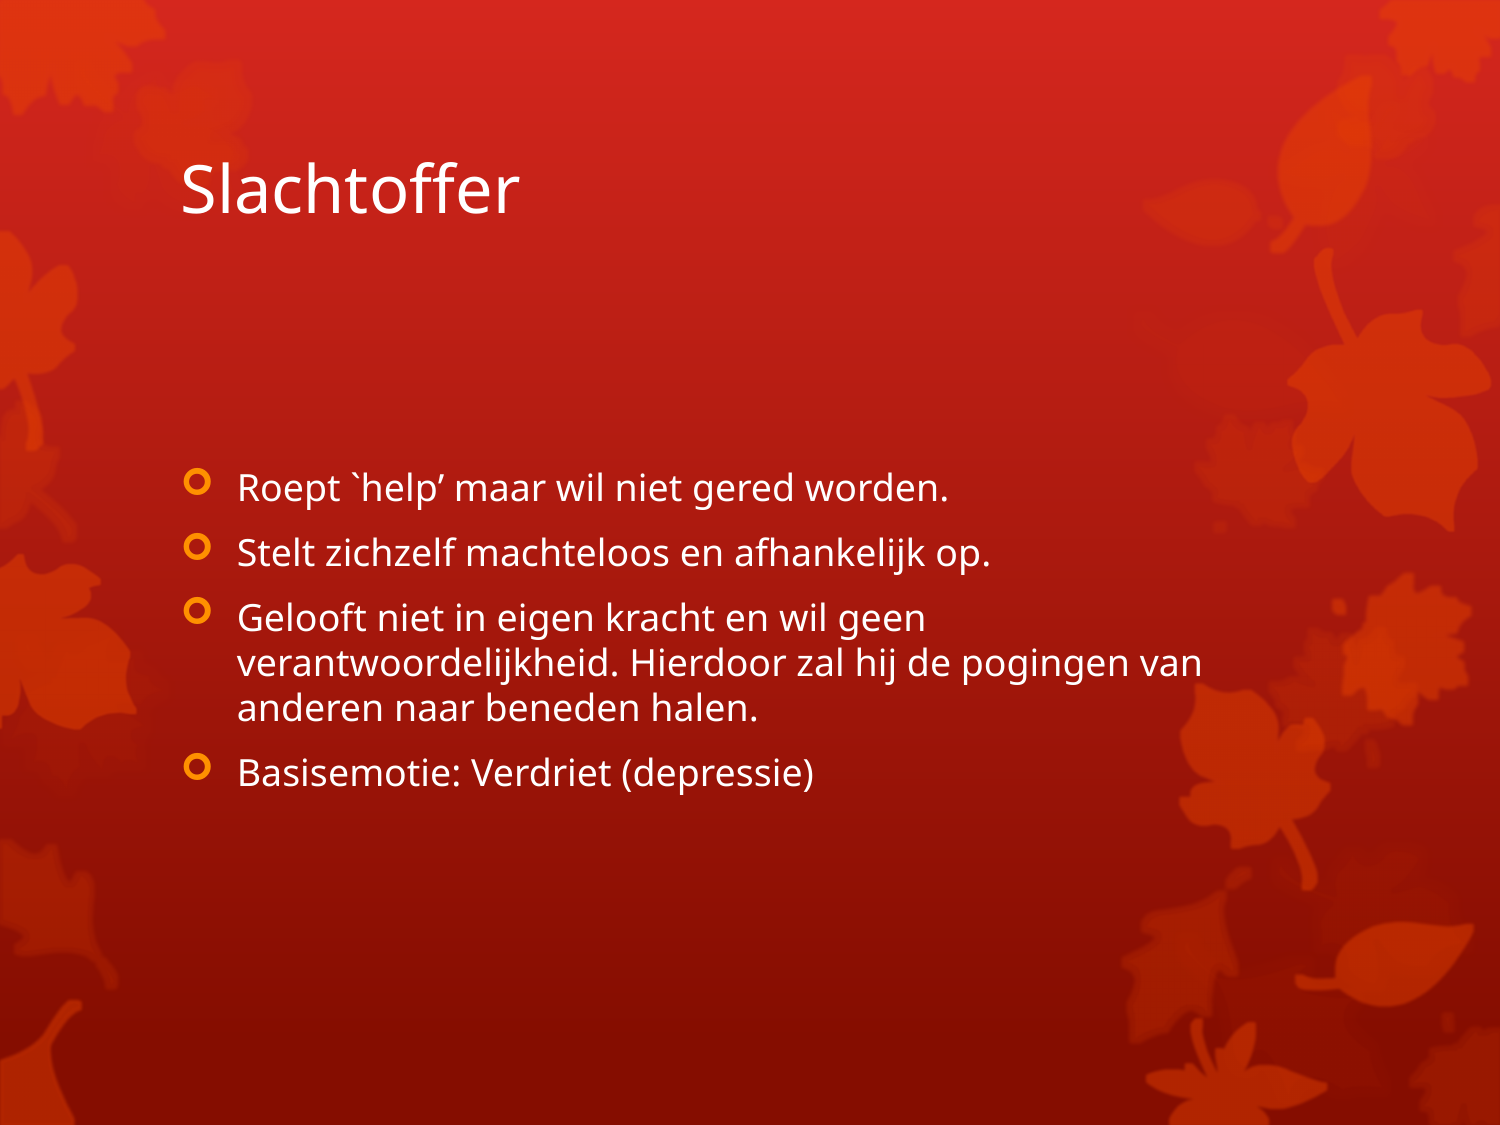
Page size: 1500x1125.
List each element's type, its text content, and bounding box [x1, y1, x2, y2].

list Roept `help’ maar wil niet gered worden. Stelt zichzelf machteloos en afhankelijk op. Gelooft niet in eigen kracht en wil geen verantwoordelijkheid. Hierdoor zal hij de pogingen van anderen naar beneden halen. Basisemotie: Verdriet (depressie) [165, 296, 1335, 962]
title Slachtoffer [165, 110, 1335, 263]
